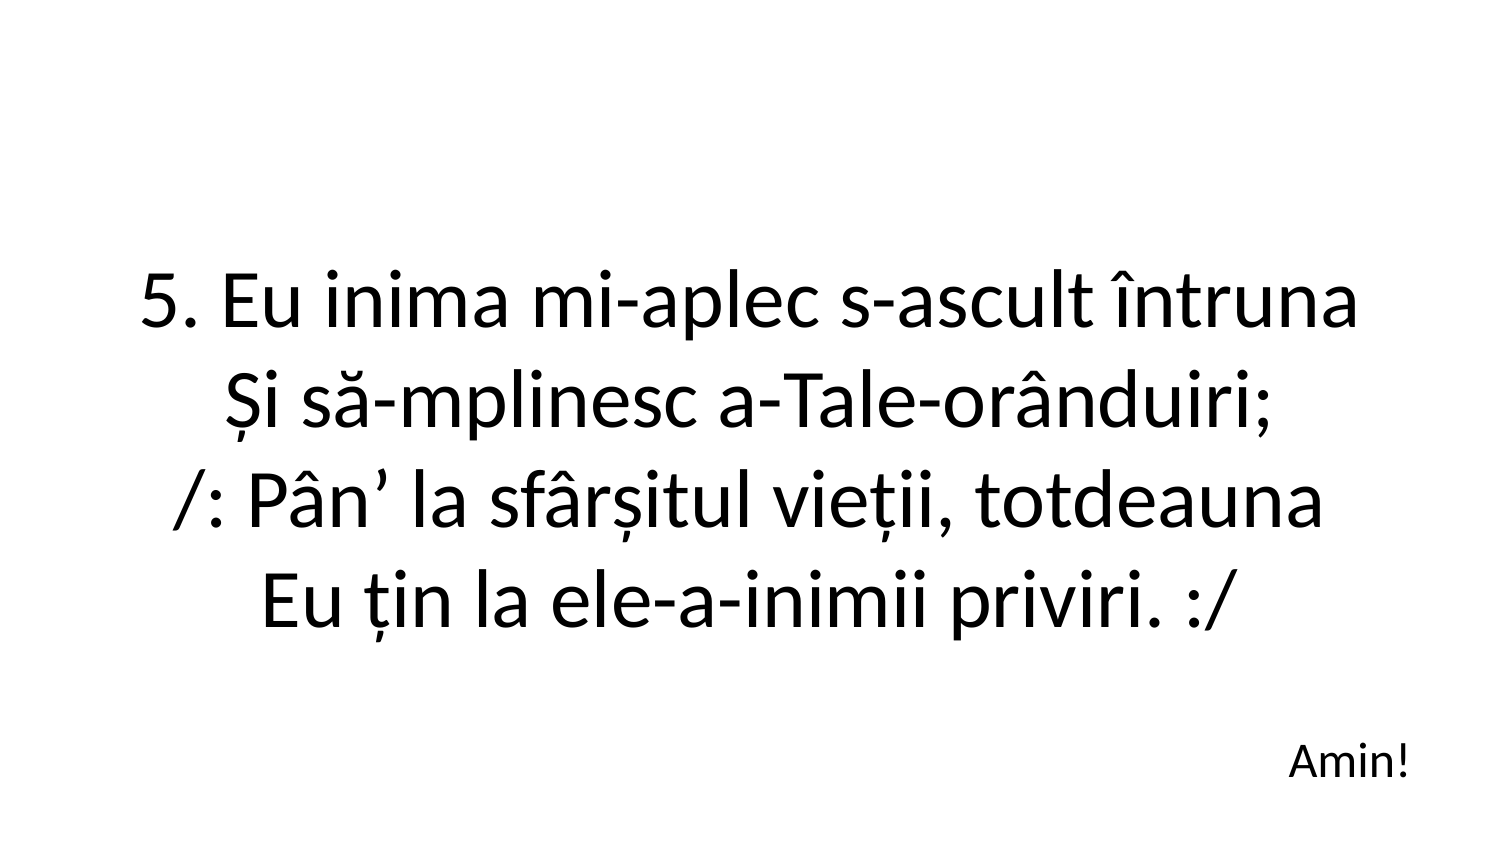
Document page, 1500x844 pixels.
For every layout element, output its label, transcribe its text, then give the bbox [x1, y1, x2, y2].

text_box Amin! [1273, 674, 1427, 795]
text_box 5. Eu inima mi-aplec s-ascult întruna Și să-mplinesc a-Tale-orânduiri; /: Pân’ la sfârșitul vieții, totdeauna Eu țin la ele-a-inimii priviri. :/ [123, 192, 1377, 652]
